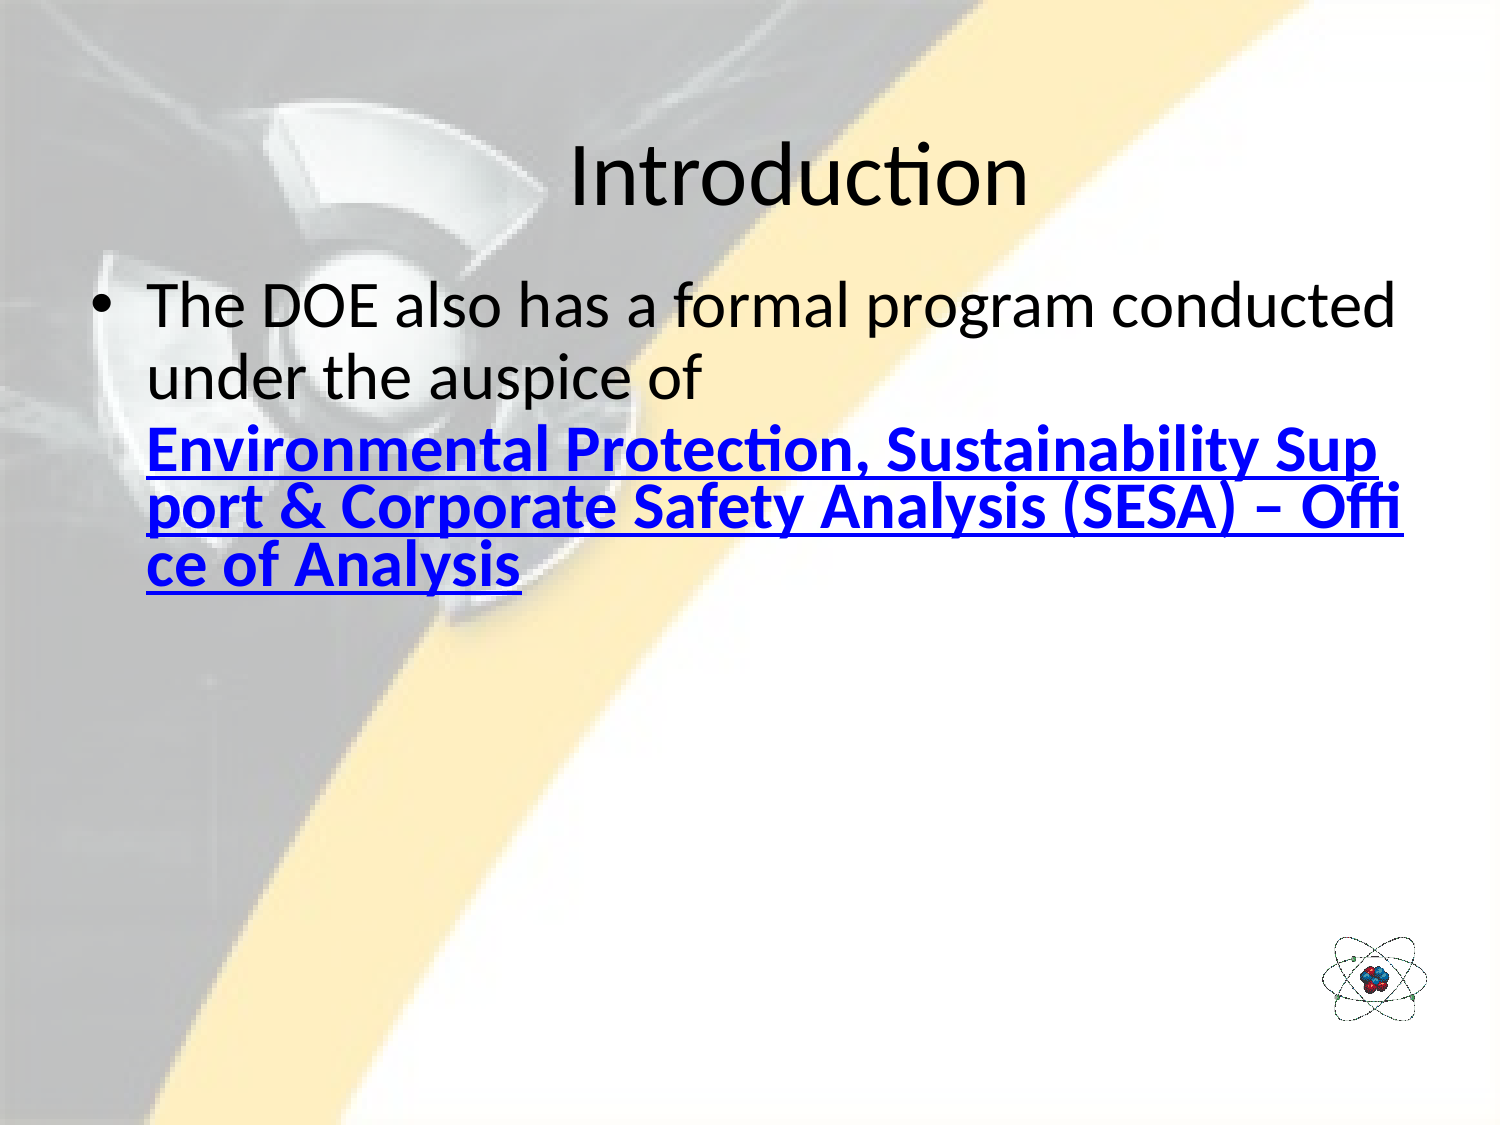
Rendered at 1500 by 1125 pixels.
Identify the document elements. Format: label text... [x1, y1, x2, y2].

picture [1322, 937, 1427, 1021]
title Introduction [162, 75, 1438, 263]
list The DOE also has a formal program conducted under the auspice of Environmental Protection, Sustainability Support & Corporate Safety Analysis (SESA) – Office of Analysis [75, 262, 1425, 1005]
